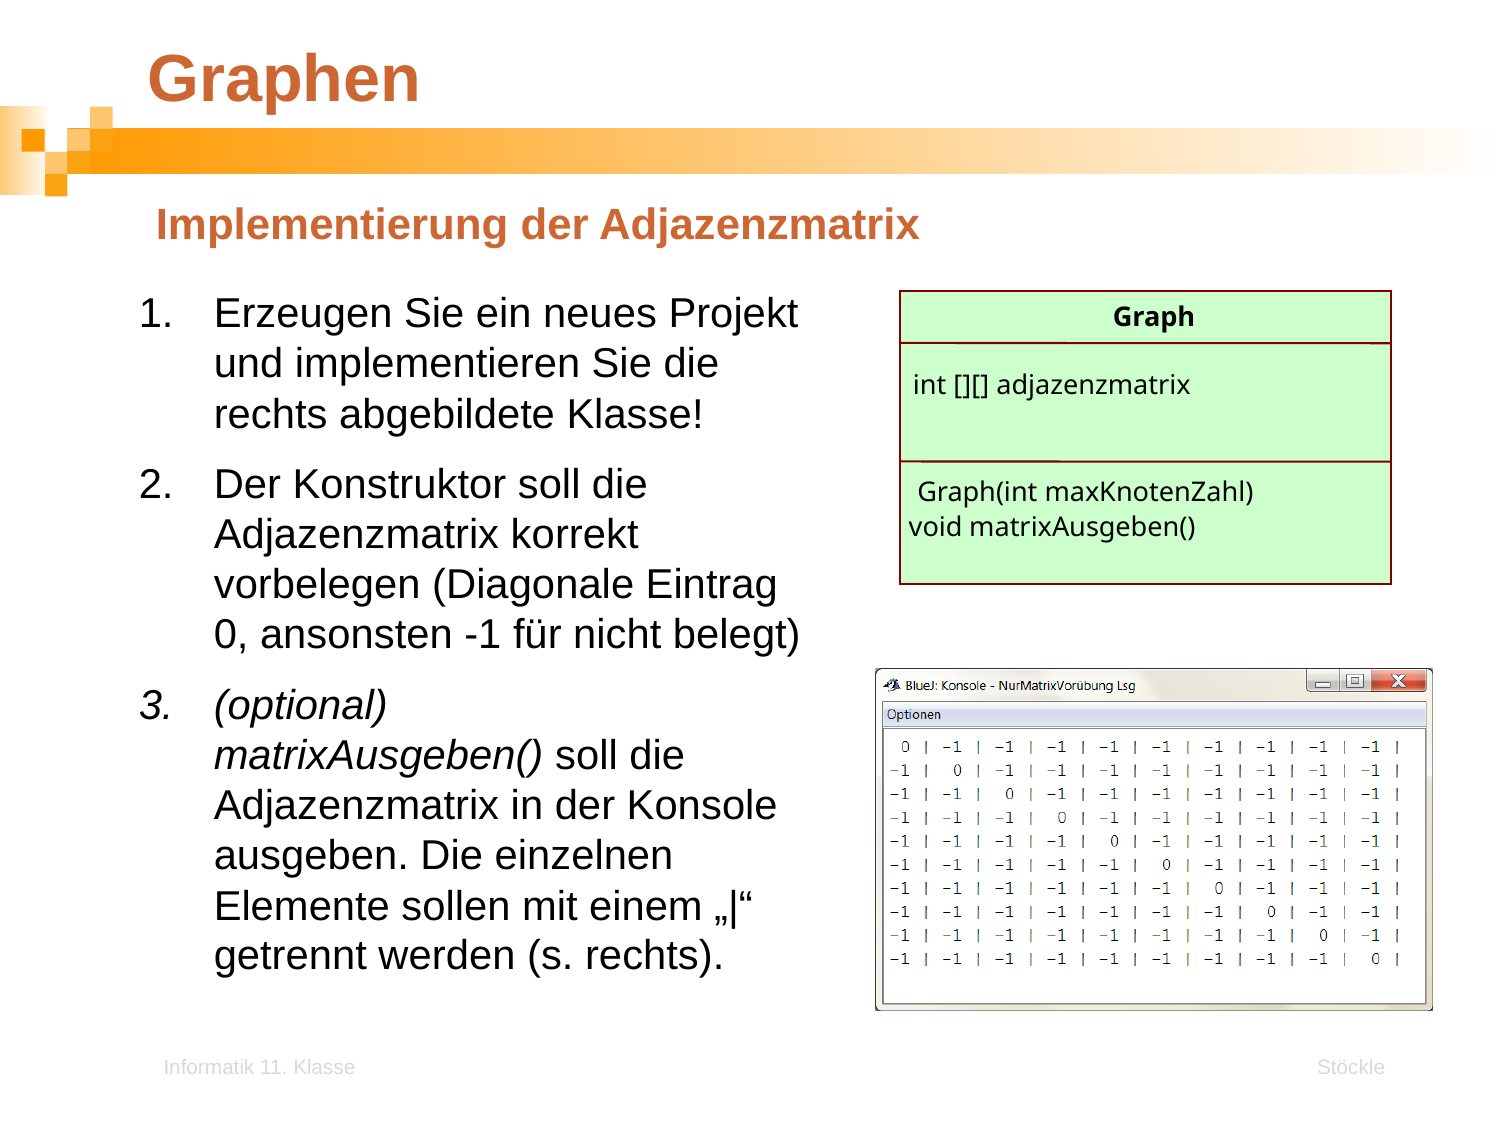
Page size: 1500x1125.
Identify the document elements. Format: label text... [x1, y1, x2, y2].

title Graphen [132, 0, 1425, 173]
text_box Erzeugen Sie ein neues Projekt und implementieren Sie die rechts abgebildete Klasse! Der Konstruktor soll die Adjazenzmatrix korrekt vorbelegen (Diagonale Eintrag 0, ansonsten -1 für nicht belegt) (optional) matrixAusgeben() soll die Adjazenzmatrix in der Konsole ausgeben. Die einzelnen Elemente sollen mit einem „|“ getrennt werden (s. rechts). [123, 278, 833, 986]
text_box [899, 290, 1392, 585]
picture [875, 668, 1433, 1011]
text_box Implementierung der Adjazenzmatrix [141, 184, 1433, 268]
